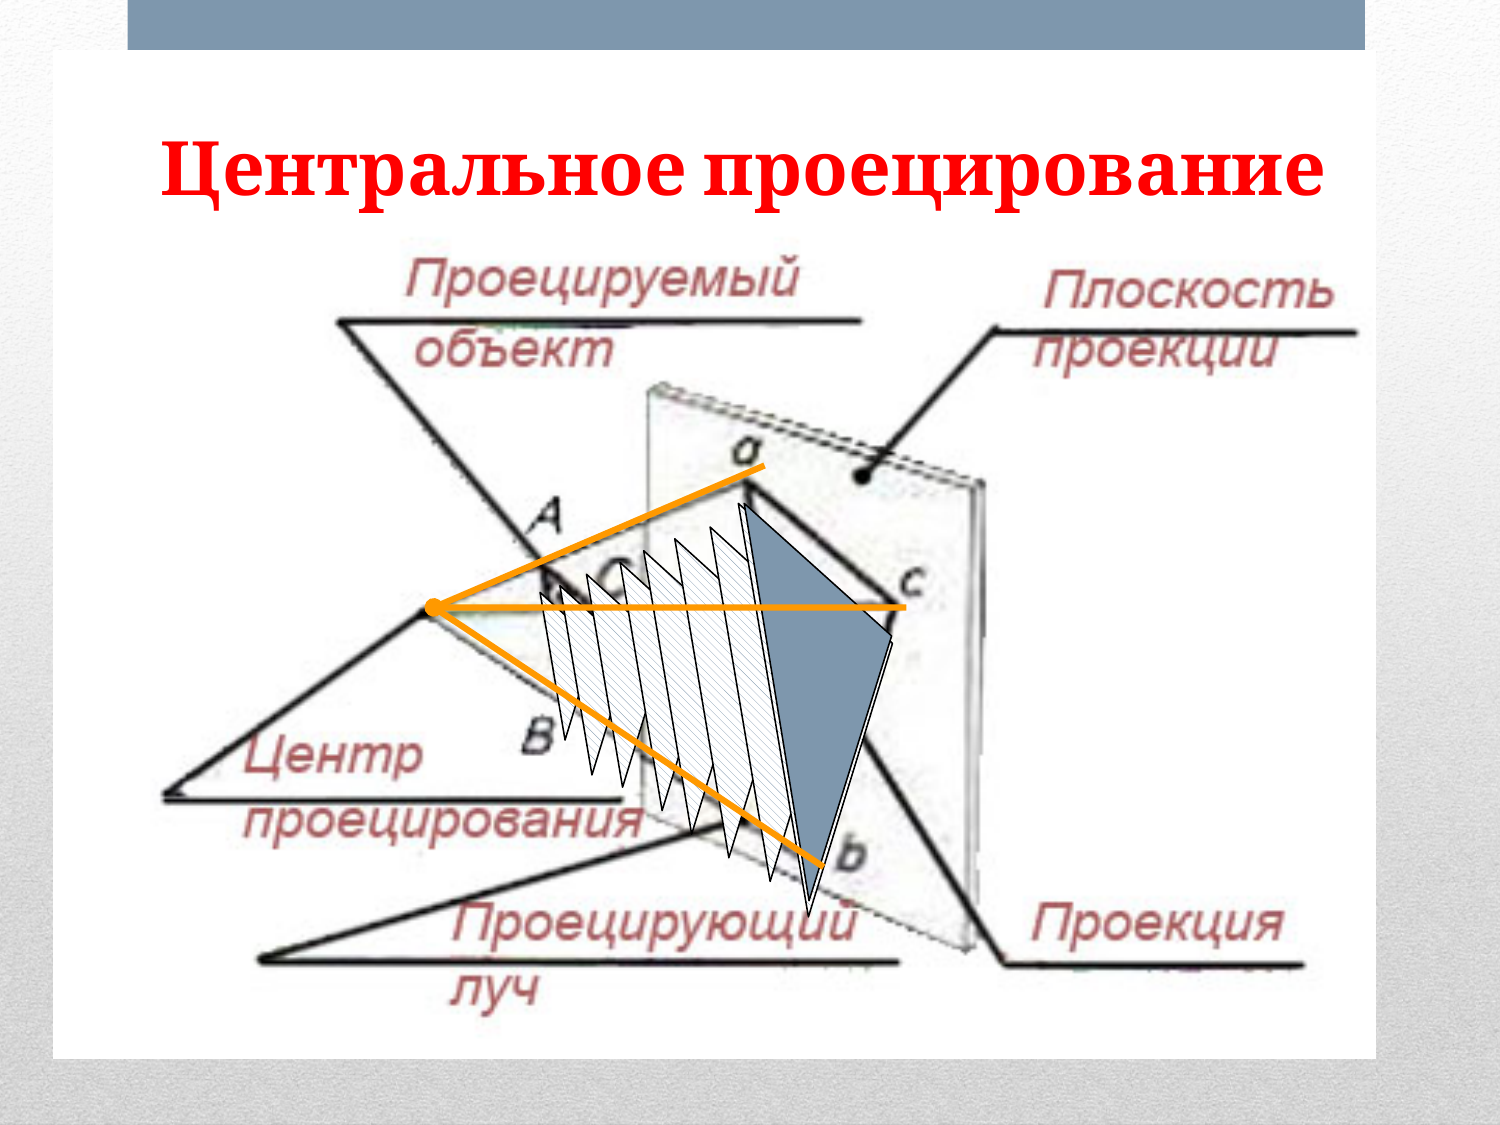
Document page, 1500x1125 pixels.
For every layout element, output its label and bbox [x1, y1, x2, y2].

picture [52, 49, 1377, 1060]
text_box [433, 464, 907, 868]
